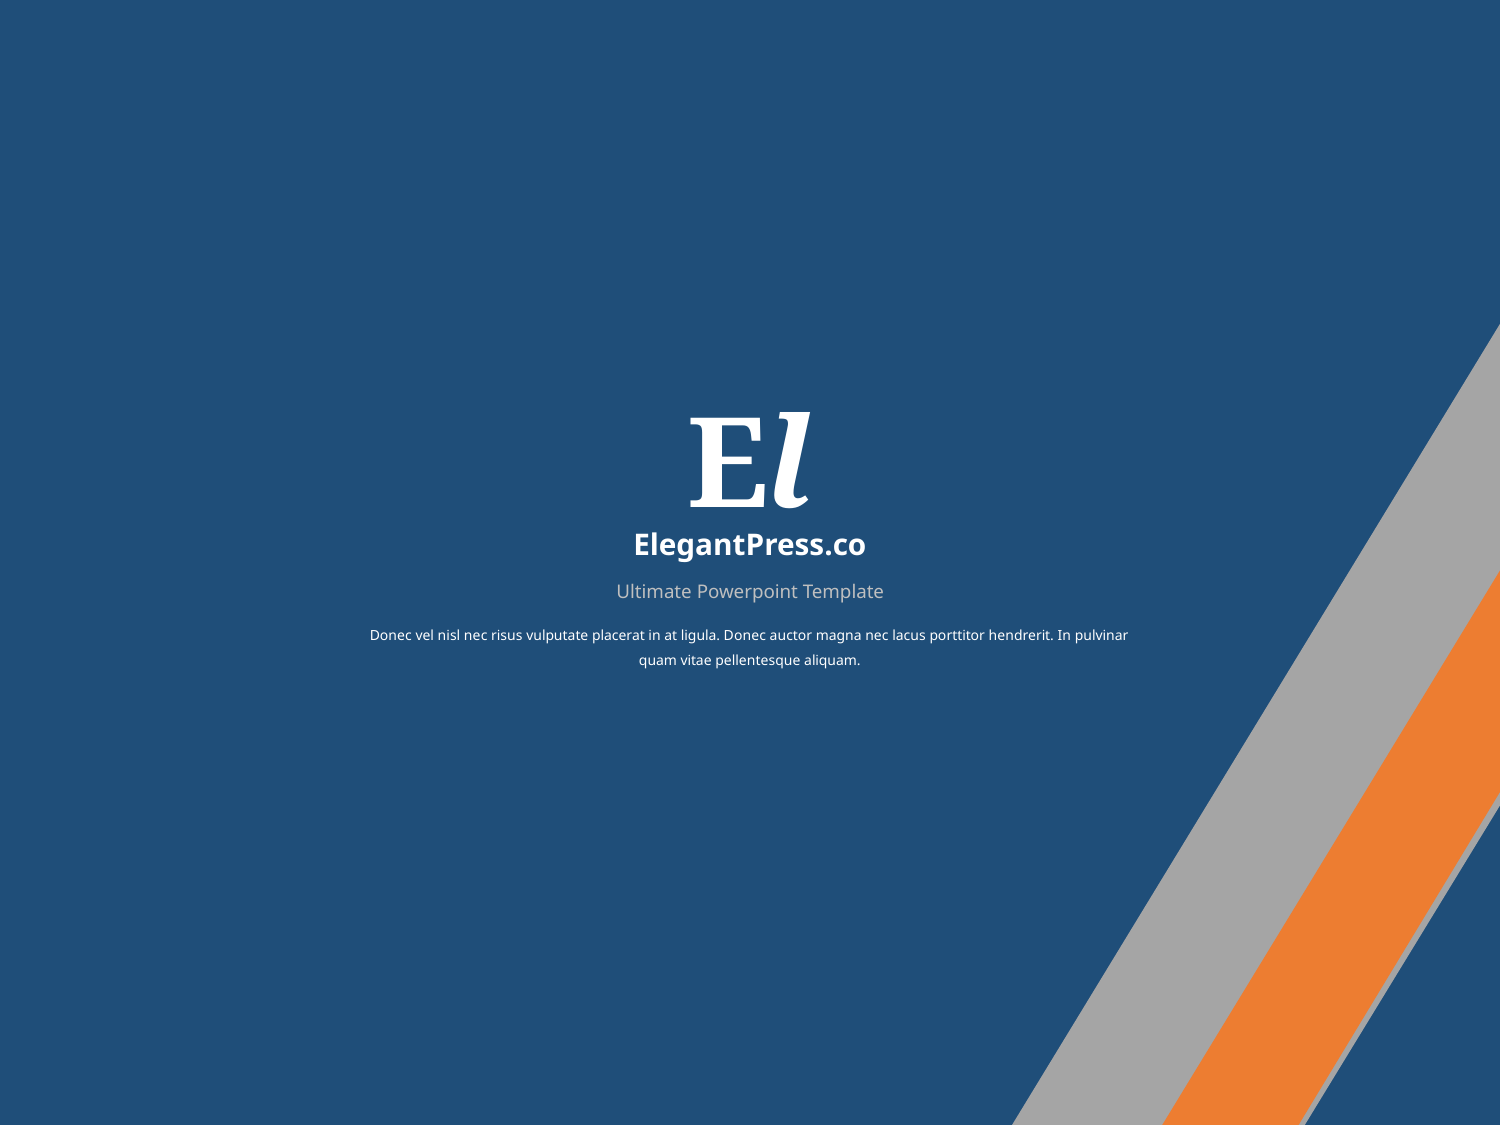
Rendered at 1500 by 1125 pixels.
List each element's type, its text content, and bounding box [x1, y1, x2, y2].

list Ultimate Powerpoint Template [356, 577, 1144, 606]
list ElegantPress.co [356, 517, 1144, 571]
list El [665, 396, 834, 517]
list Donec vel nisl nec risus vulputate placerat in at ligula. Donec auctor magna nec lacus porttitor hendrerit. In pulvinar quam vitae pellentesque aliquam. [356, 610, 1144, 688]
